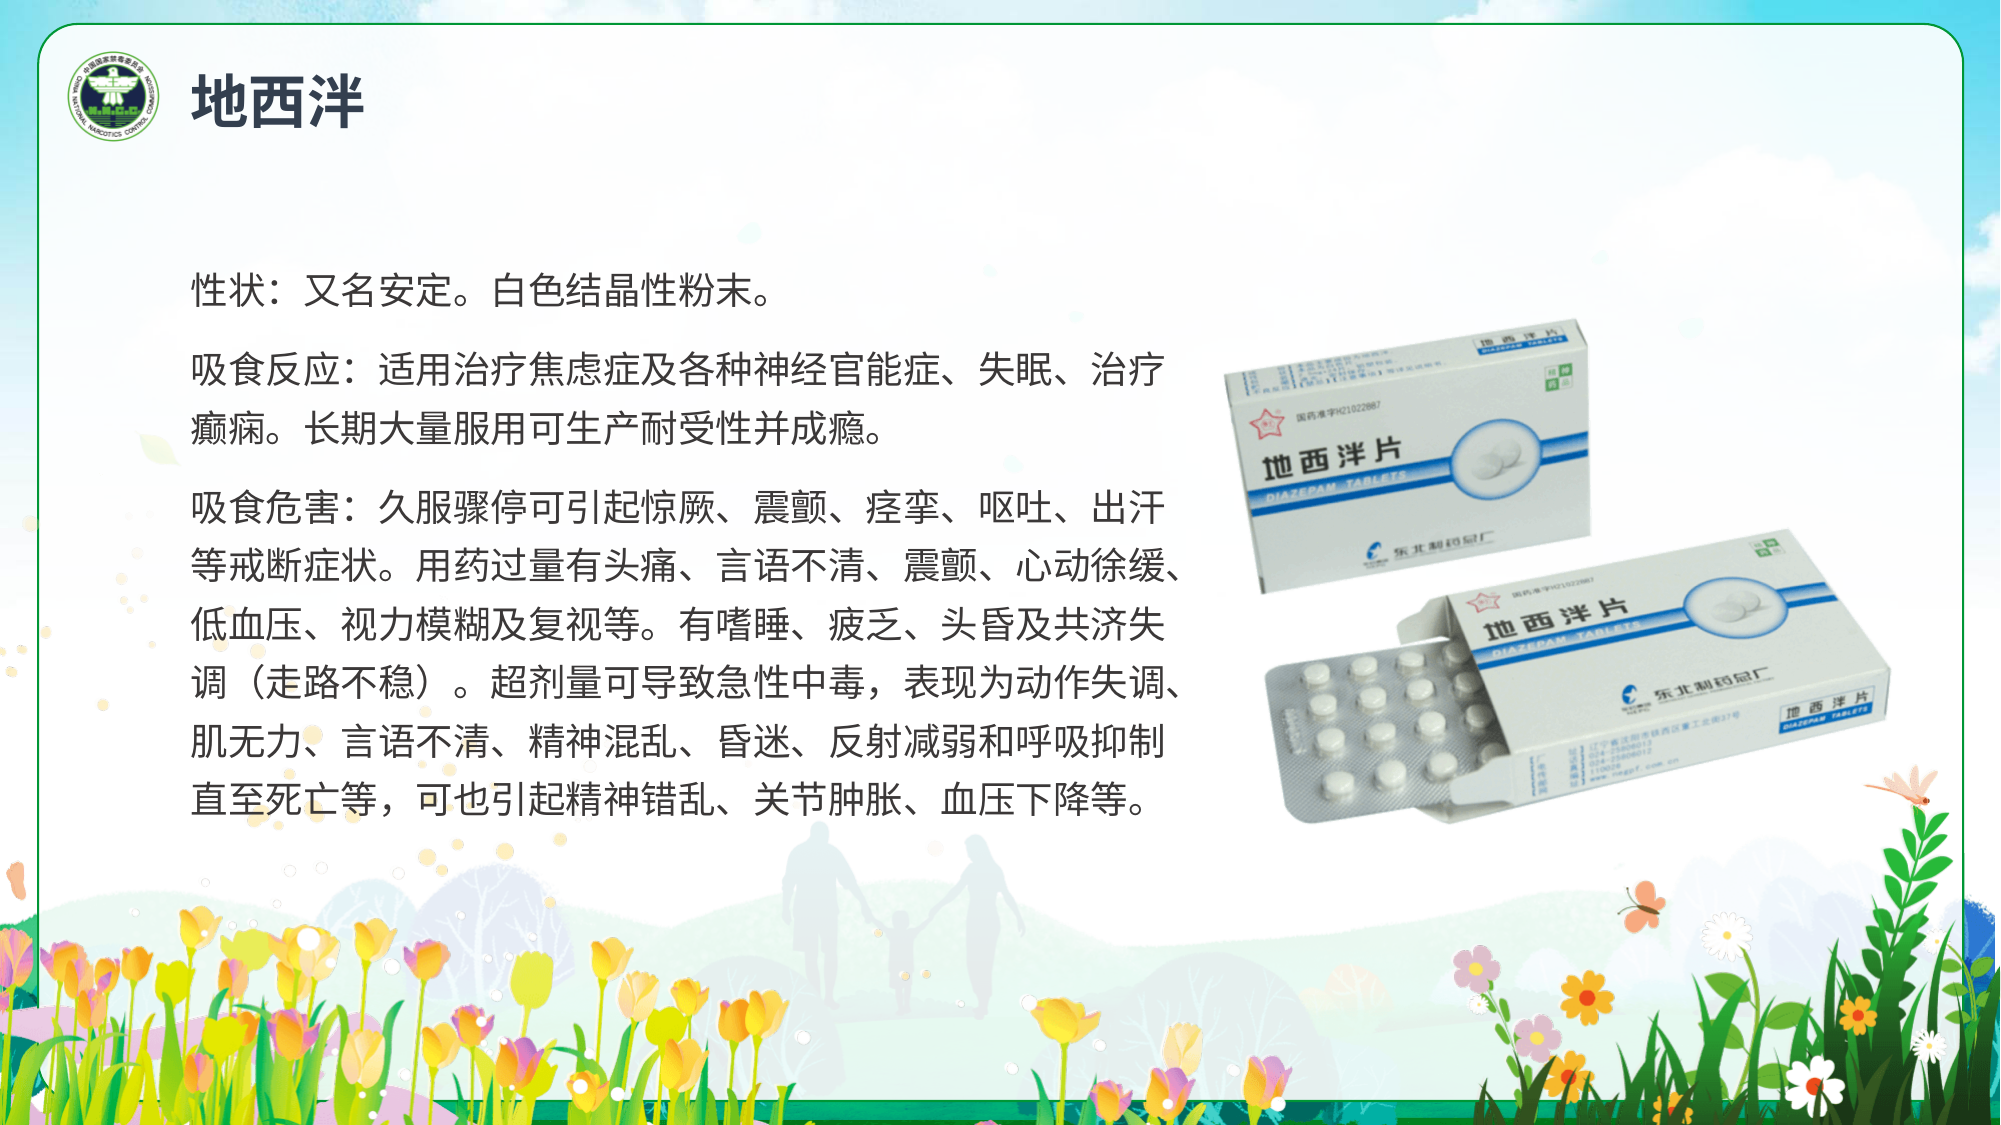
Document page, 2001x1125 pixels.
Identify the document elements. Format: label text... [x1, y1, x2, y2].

text_box 地西泮 [175, 58, 1108, 145]
text_box 性状：又名安定。白色结晶性粉末。 吸食反应：适用治疗焦虑症及各种神经官能症、失眠、治疗癫痫。长期大量服用可生产耐受性并成瘾。 吸食危害：久服骤停可引起惊厥、震颤、痉挛、呕吐、出汗等戒断症状。用药过量有头痛、言语不清、震颤、心动徐缓、低血压、视力模糊及复视等。有嗜睡、疲乏、头昏及共济失调（走路不稳）。超剂量可导致急性中毒，表现为动作失调、肌无力、言语不清、精神混乱、昏迷、反射减弱和呼吸抑制直至死亡等，可也引起精神错乱、关节肿胀、血压下降等。 [175, 246, 1203, 706]
picture [0, 0, 2001, 1125]
